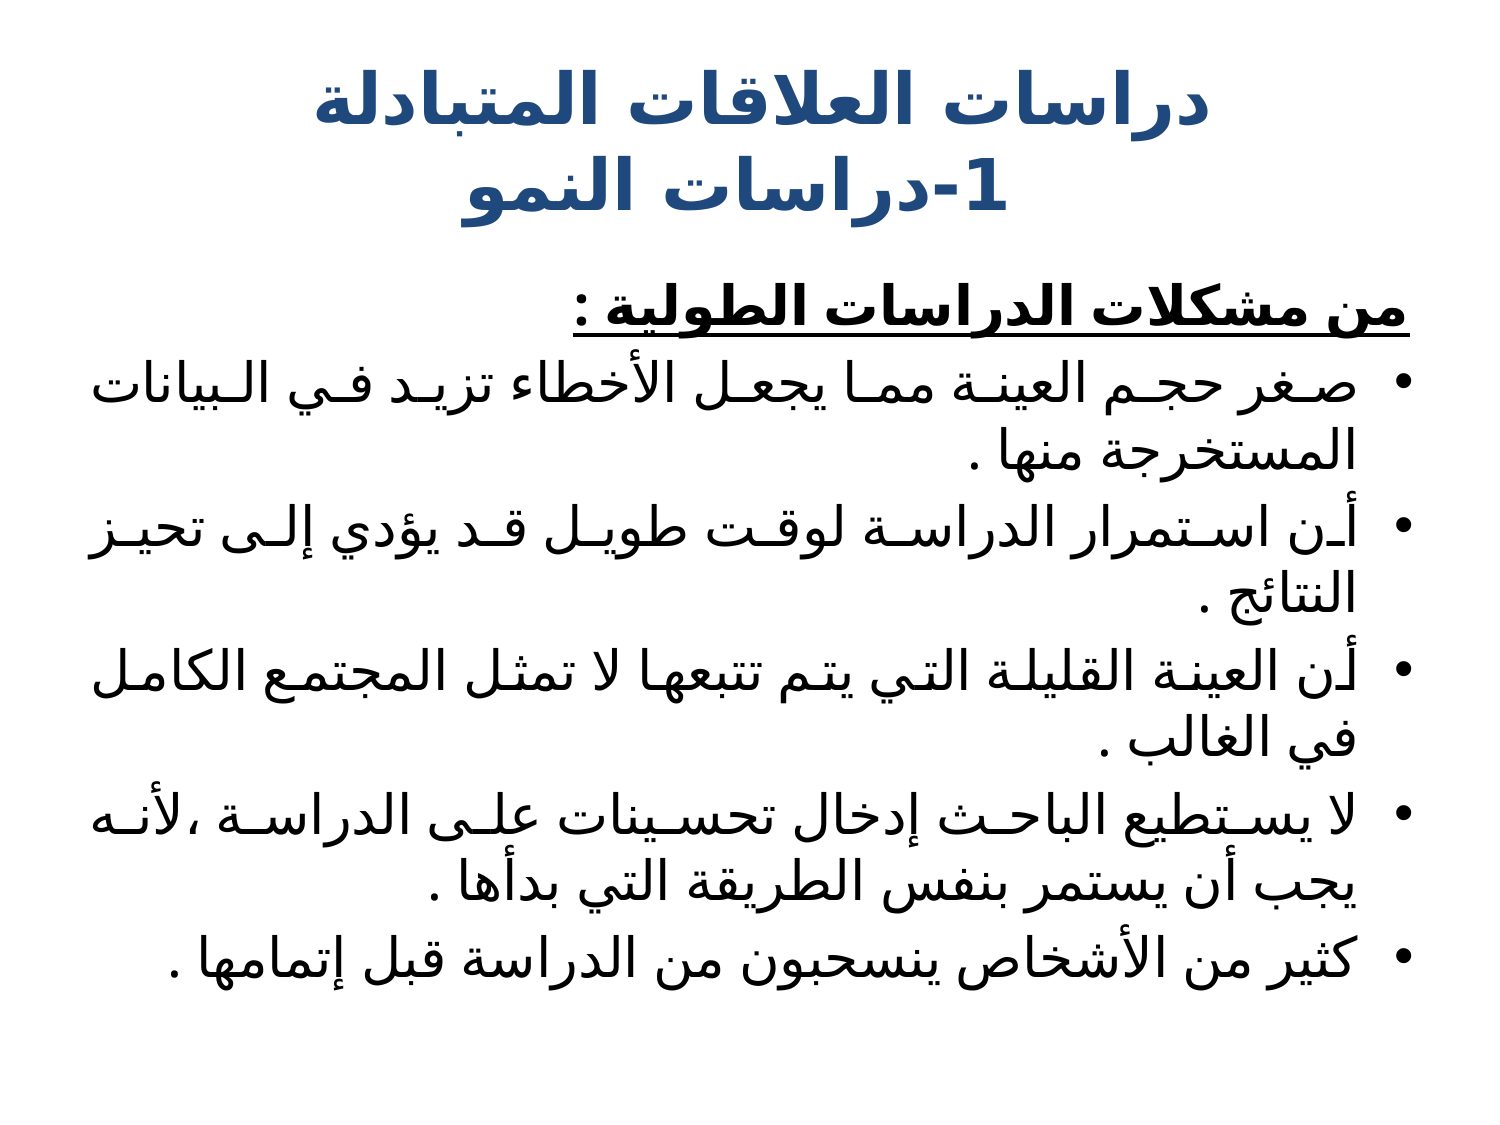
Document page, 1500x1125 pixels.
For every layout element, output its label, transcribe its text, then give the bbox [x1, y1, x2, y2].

title دراسات العلاقات المتبادلة 1-دراسات النمو [75, 45, 1425, 233]
list من مشكلات الدراسات الطولية : صغر حجم العينة مما يجعل الأخطاء تزيد في البيانات المستخرجة منها . أن استمرار الدراسة لوقت طويل قد يؤدي إلى تحيز النتائج . أن العينة القليلة التي يتم تتبعها لا تمثل المجتمع الكامل في الغالب . لا يستطيع الباحث إدخال تحسينات على الدراسة ،لأنه يجب أن يستمر بنفس الطريقة التي بدأها . كثير من الأشخاص ينسحبون من الدراسة قبل إتمامها . [75, 262, 1425, 1005]
